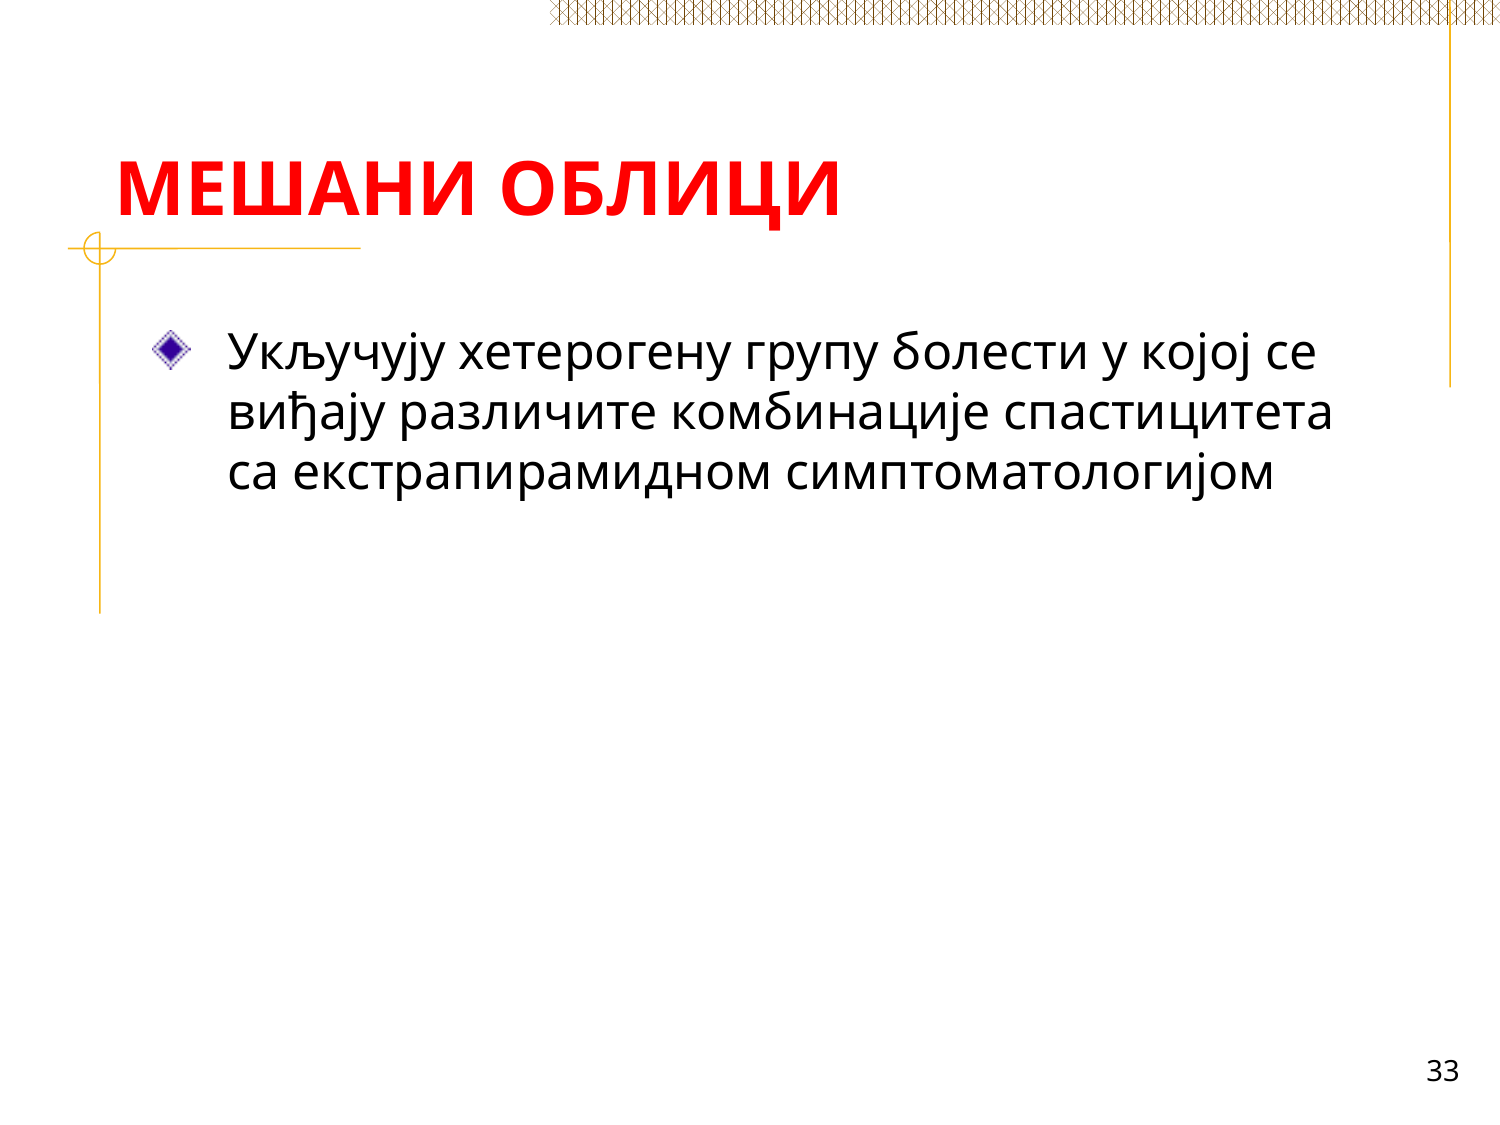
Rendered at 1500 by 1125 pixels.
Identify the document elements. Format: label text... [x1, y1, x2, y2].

title МЕШАНИ ОБЛИЦИ [99, 49, 1376, 238]
slide_number 33 [1162, 1025, 1475, 1100]
picture [152, 330, 191, 370]
list Укључују хетерогену групу болести у којој се виђају различите комбинације спастицитета са екстрапирамидном симптоматологијом [137, 312, 1413, 988]
